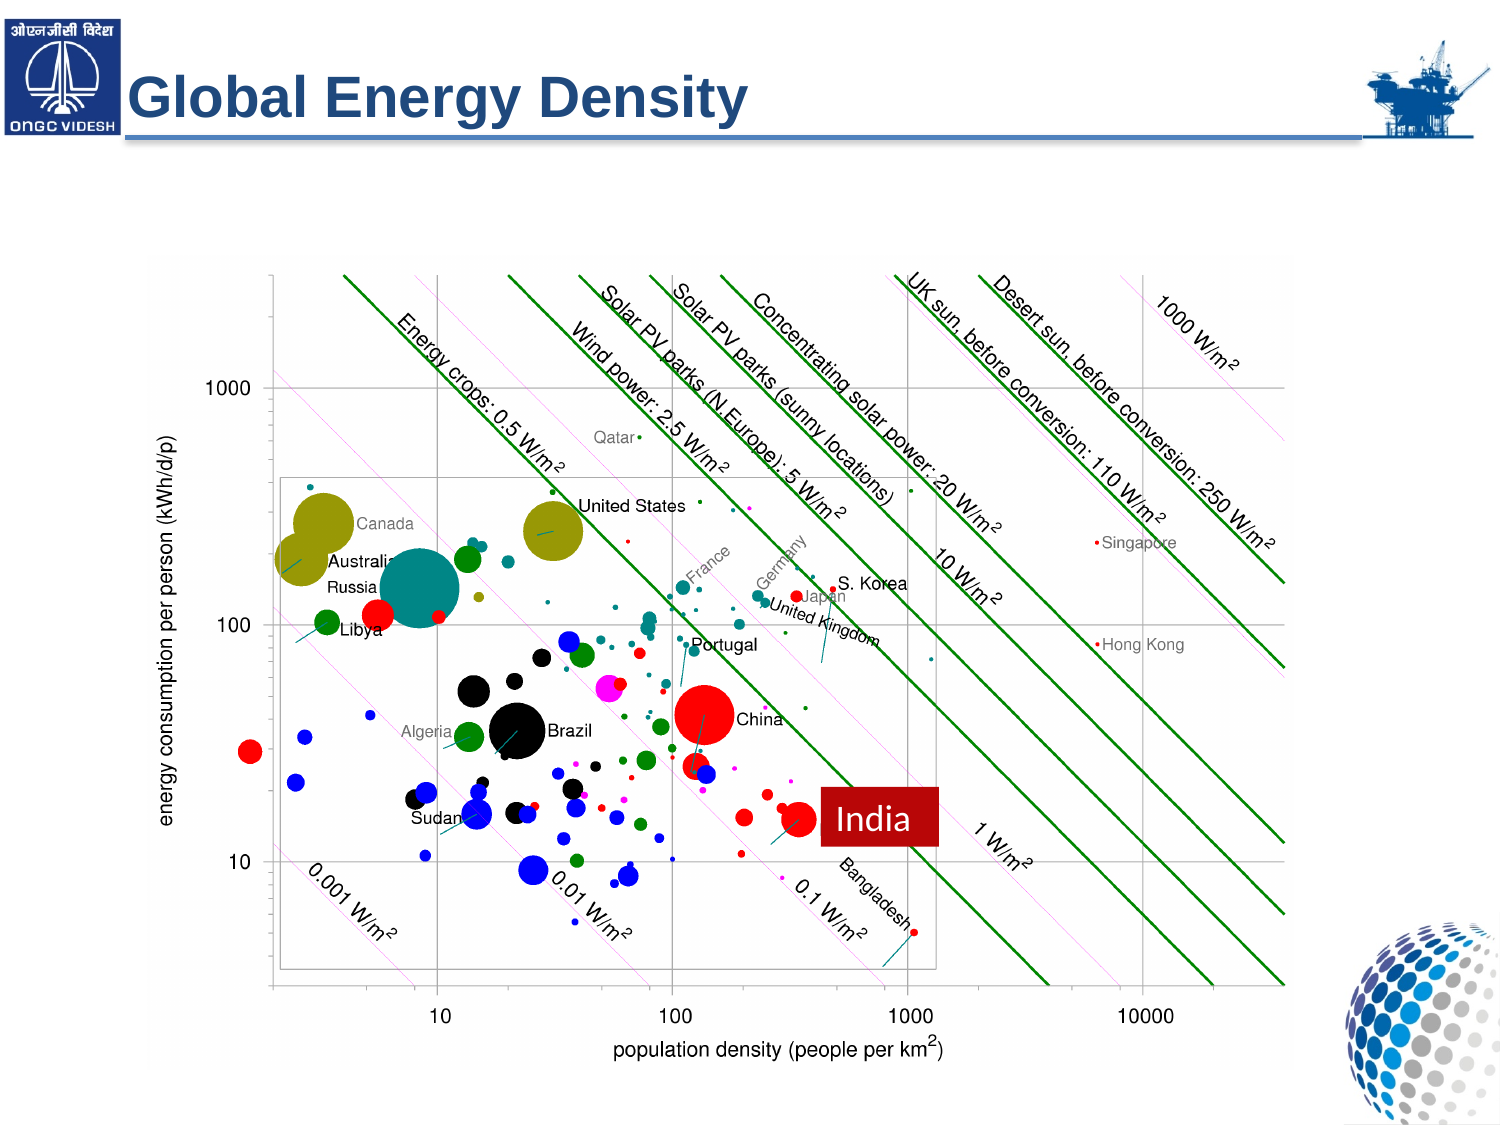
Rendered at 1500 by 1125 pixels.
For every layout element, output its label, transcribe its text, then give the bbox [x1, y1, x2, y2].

picture [1362, 32, 1494, 145]
picture [147, 255, 1294, 1070]
picture [1343, 912, 1500, 1125]
title Global Energy Density [112, 12, 1388, 137]
picture [0, 12, 125, 143]
